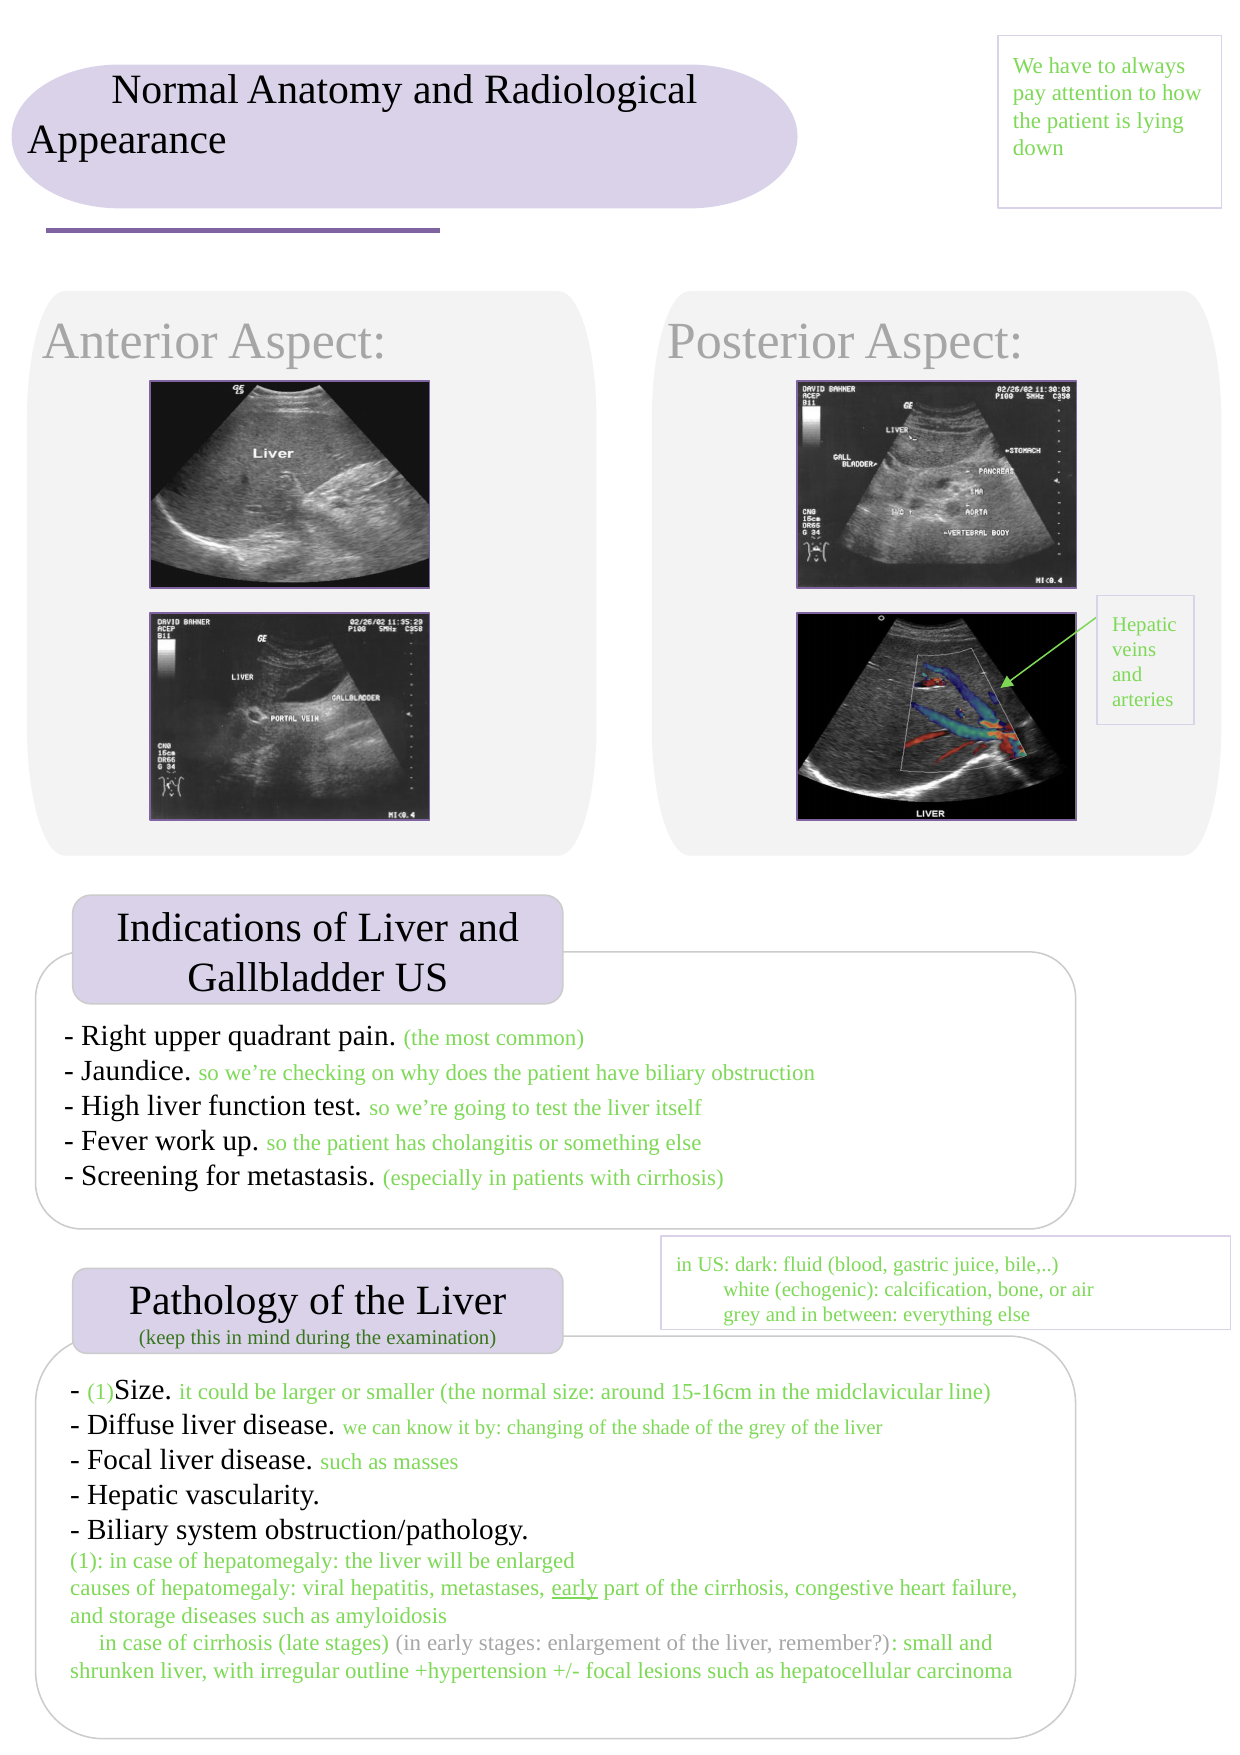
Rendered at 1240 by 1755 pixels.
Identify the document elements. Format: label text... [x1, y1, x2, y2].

picture [797, 381, 1076, 588]
picture [150, 613, 430, 820]
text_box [35, 894, 1076, 1230]
text_box in US: dark: fluid (blood, gastric juice, bile,..) white (echogenic): calcification, bone, or air grey and in between: everything else [661, 1236, 1231, 1330]
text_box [1000, 616, 1098, 689]
picture [797, 613, 1076, 820]
text_box Anterior Aspect: [26, 291, 597, 856]
text_box Posterior Aspect: [651, 291, 1222, 856]
text_box Hepatic veins and arteries [1097, 595, 1194, 725]
picture [150, 381, 430, 588]
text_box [35, 1268, 1076, 1739]
text_box Normal Anatomy and Radiological Appearance [11, 64, 798, 209]
text_box We have to always pay attention to how the patient is lying down [997, 35, 1222, 209]
